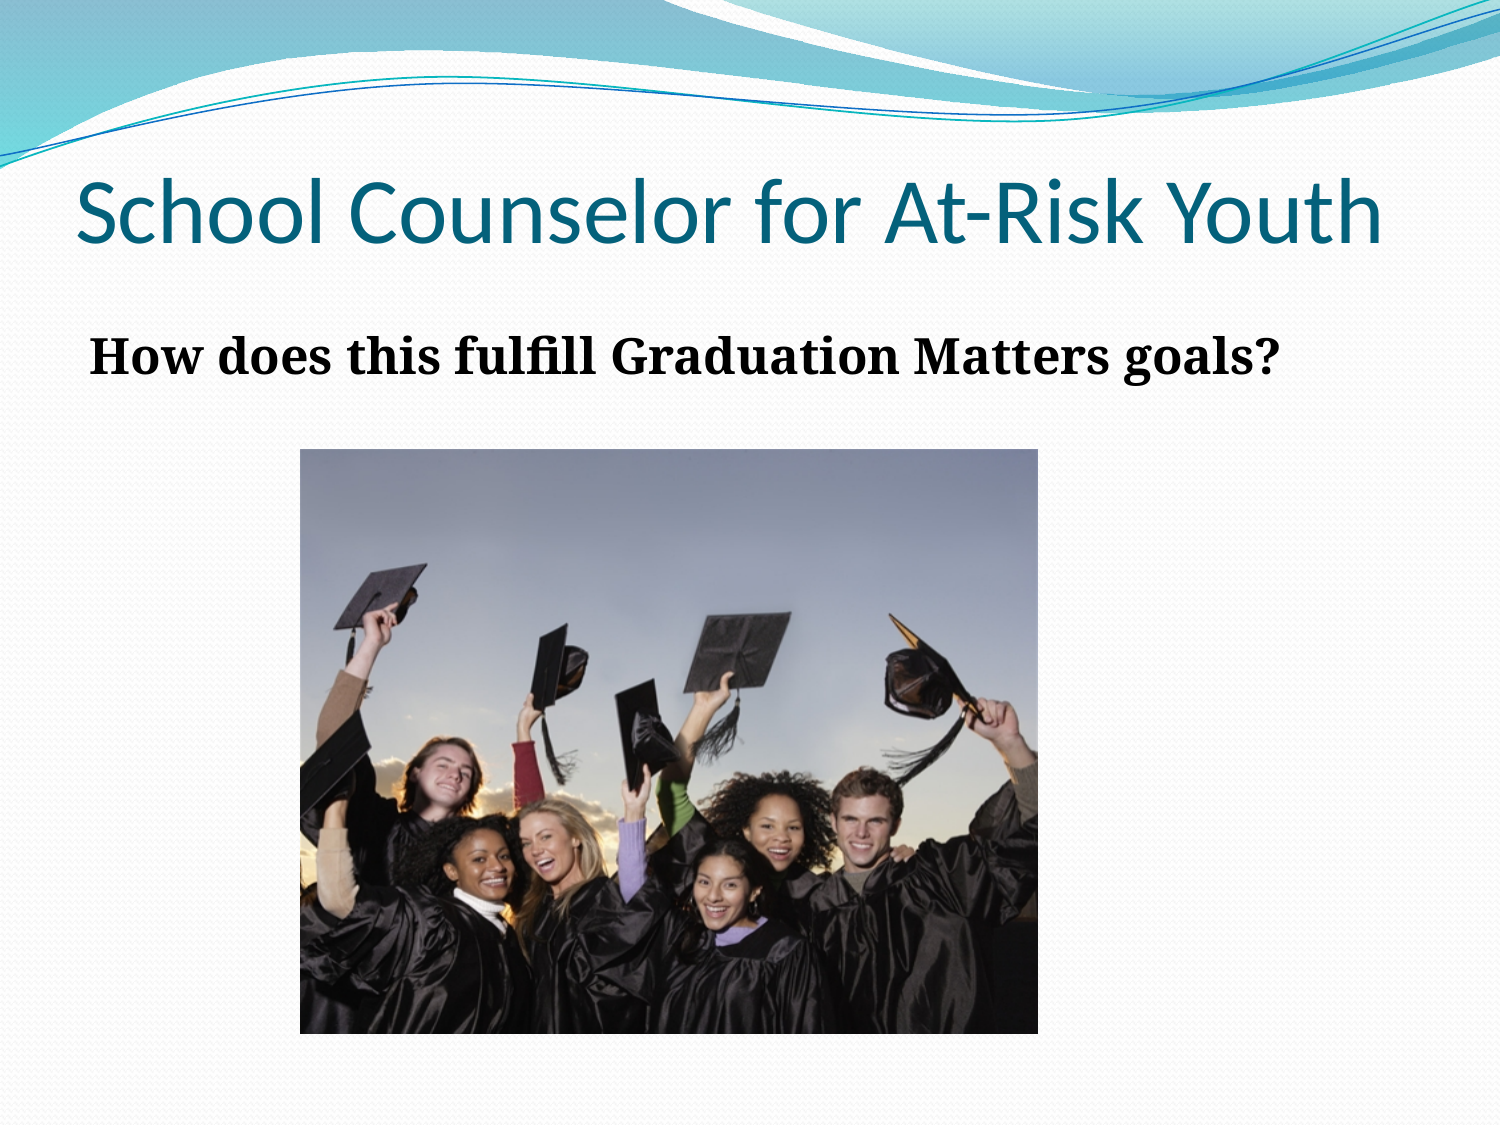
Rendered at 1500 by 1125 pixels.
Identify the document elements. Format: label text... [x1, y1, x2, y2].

list How does this fulfill Graduation Matters goals? [75, 317, 1425, 1038]
picture [299, 449, 1038, 1034]
title School Counselor for At-Risk Youth [75, 115, 1425, 263]
